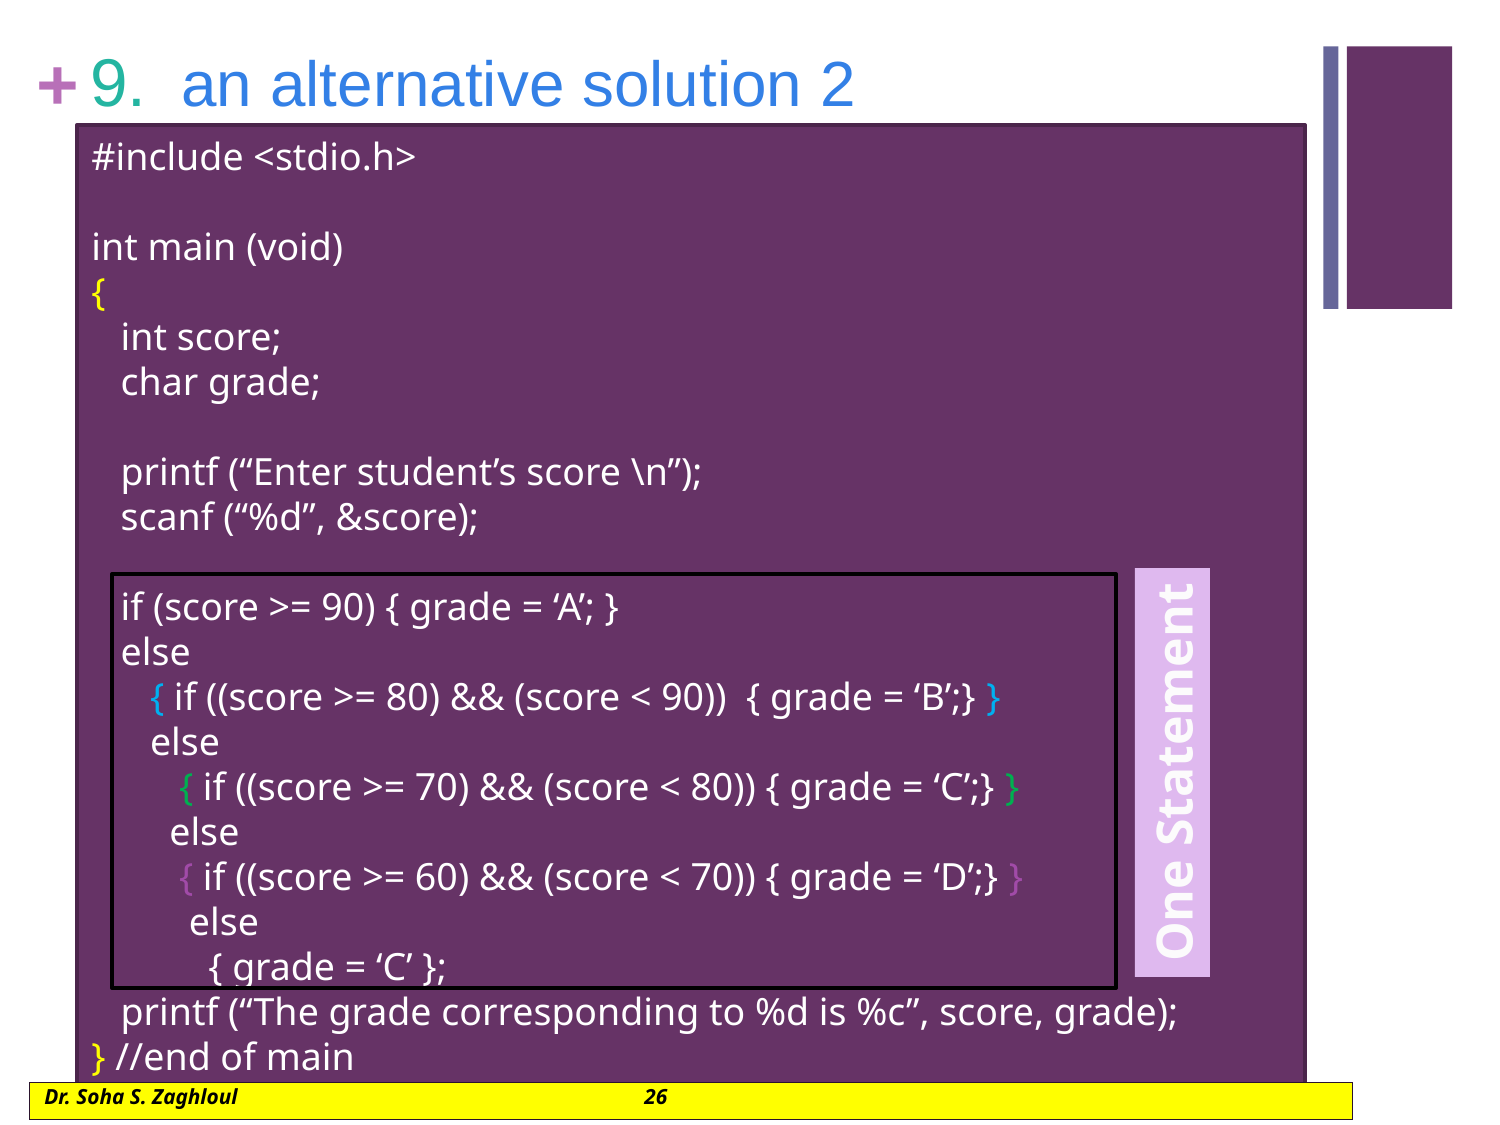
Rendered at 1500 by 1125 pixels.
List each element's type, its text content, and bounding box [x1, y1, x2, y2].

text_box One Statement [1134, 568, 1210, 977]
title 9. an alternative solution 2 [75, 30, 1459, 128]
text_box Dr. Soha S. Zaghloul 26 [29, 1082, 1353, 1120]
text_box #include <stdio.h> int main (void) { int score; char grade; printf (“Enter student’s score \n”); scanf (“%d”, &score); if (score >= 90) { grade = ‘A’; } else { if ((score >= 80) && (score < 90)) { grade = ‘B’;} } else { if ((score >= 70) && (score < 80)) { grade = ‘C’;} } else { if ((score >= 60) && (score < 70)) { grade = ‘D’;} } else { grade = ‘C’ }; printf (“The grade corresponding to %d is %c”, score, grade); } //end of main [75, 123, 1307, 1082]
text_box [110, 572, 1118, 990]
